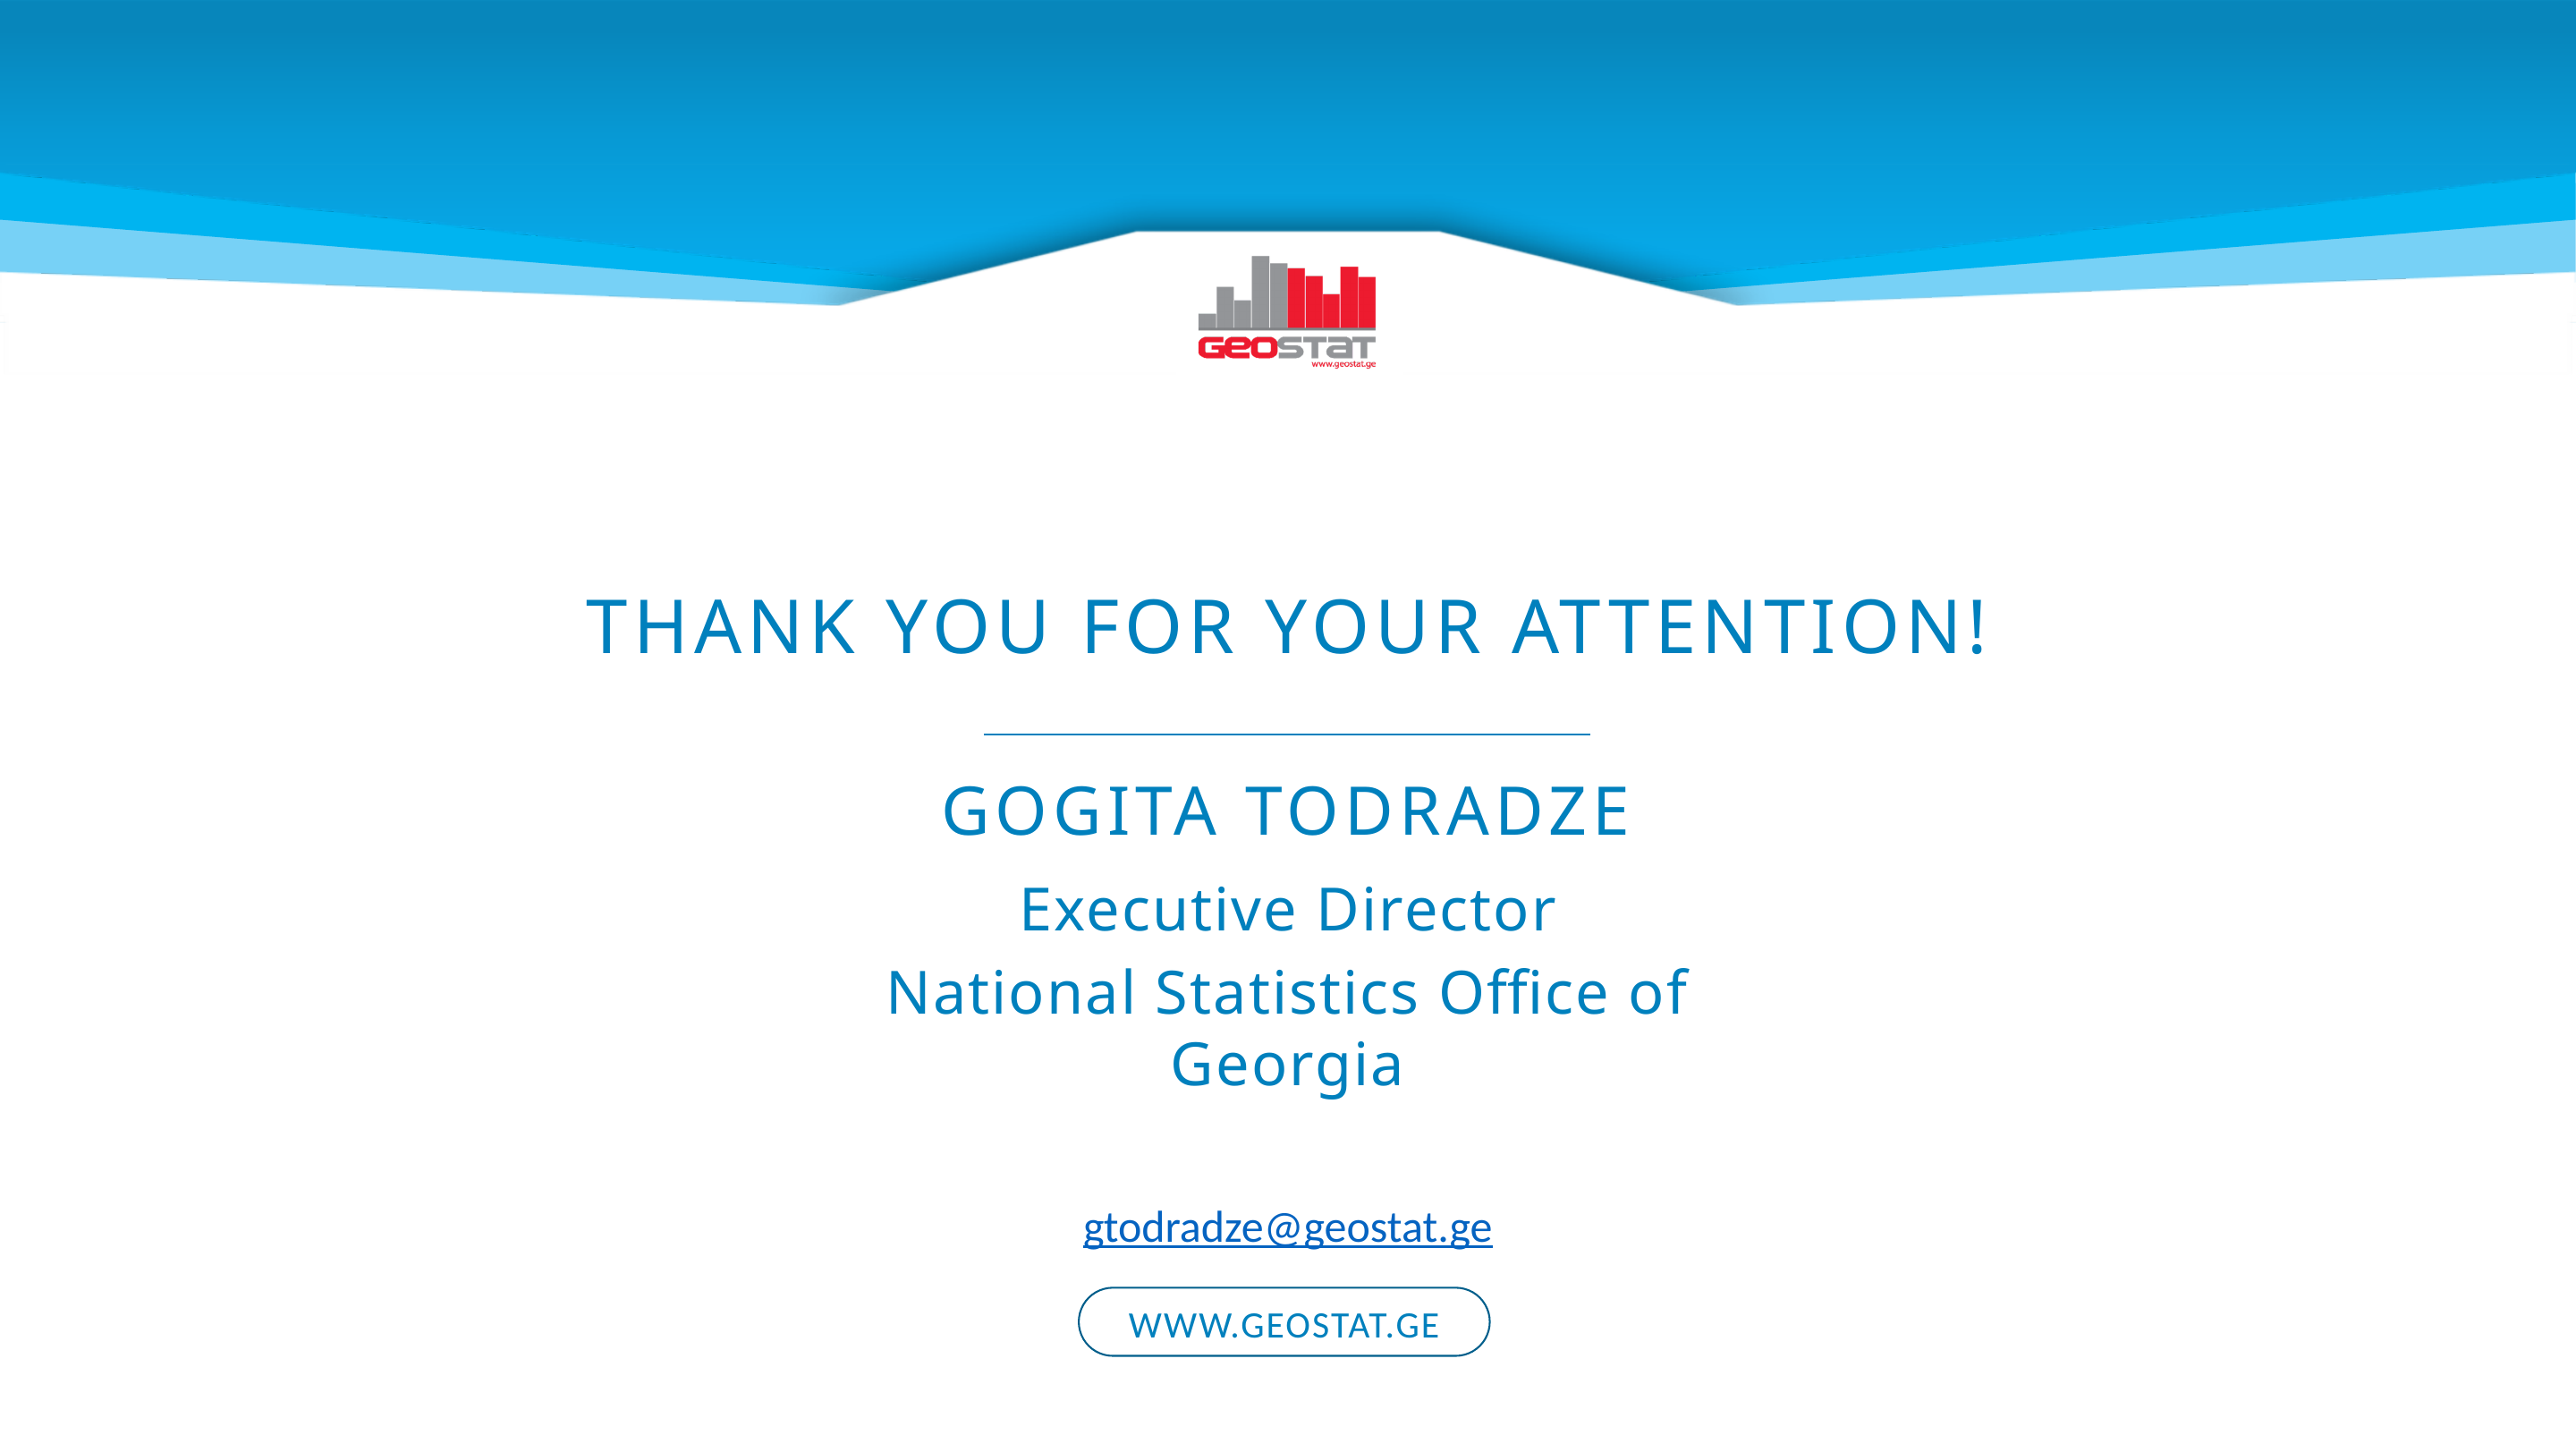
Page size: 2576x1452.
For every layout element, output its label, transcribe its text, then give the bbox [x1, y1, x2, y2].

text_box THANK YOU FOR YOUR ATTENTION! [484, 573, 2092, 675]
text_box Executive Director National Statistics Office of Georgia [752, 864, 1824, 1105]
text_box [1079, 1287, 1490, 1356]
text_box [0, 164, 2576, 397]
text_box gtodradze@geostat.ge [853, 1190, 1723, 1258]
text_box GOGITA TODRADZE [851, 761, 1721, 856]
